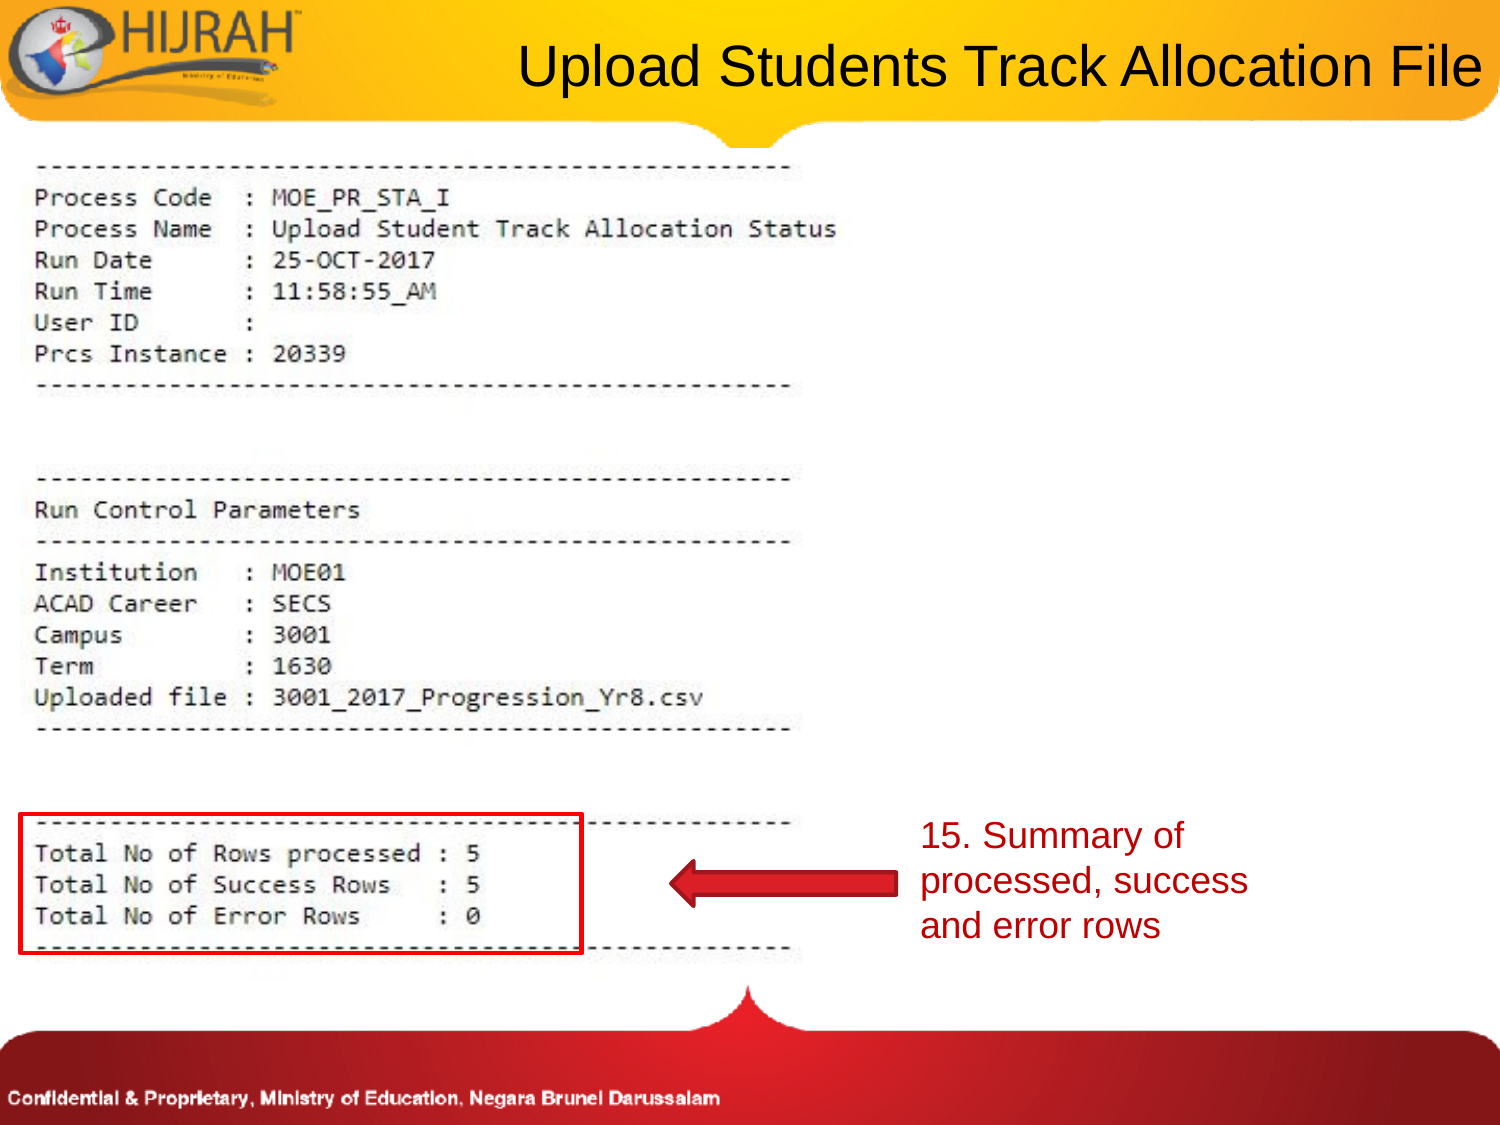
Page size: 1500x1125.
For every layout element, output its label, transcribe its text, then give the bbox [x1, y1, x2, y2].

text_box 15. Summary of processed, success and error rows [989, 803, 1311, 988]
text_box Upload Students Track Allocation File [276, 0, 1500, 126]
picture [0, 0, 1500, 1125]
